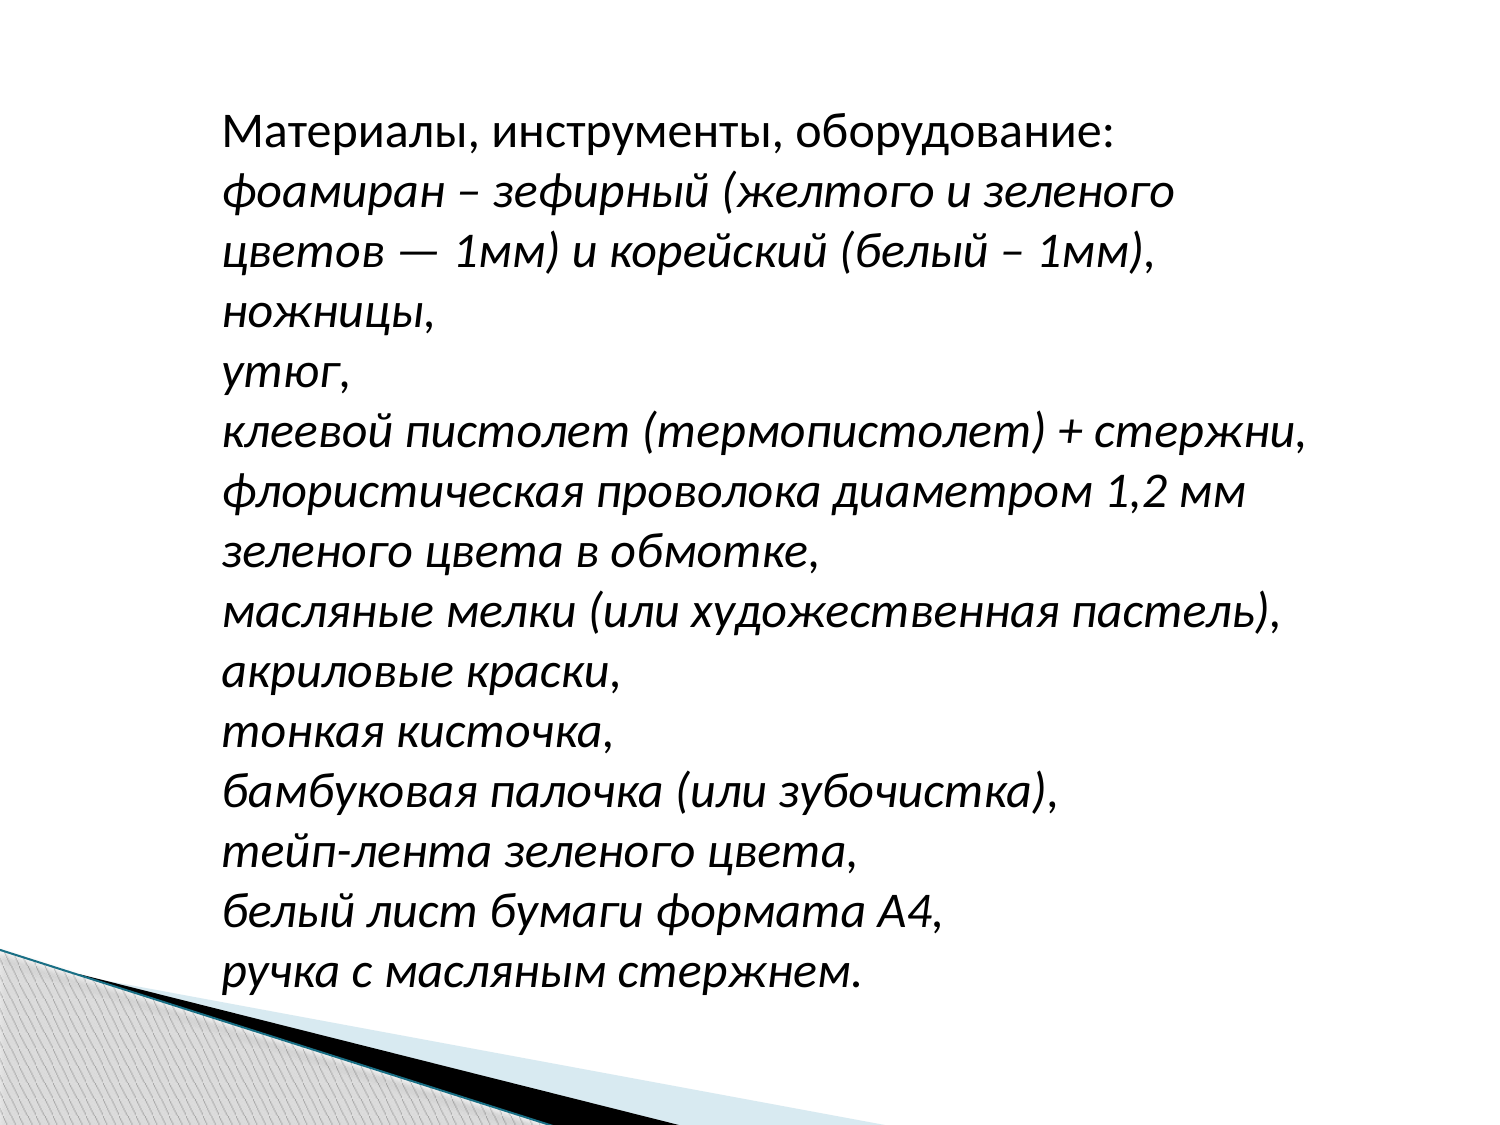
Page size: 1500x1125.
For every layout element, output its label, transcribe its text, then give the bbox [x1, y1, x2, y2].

text_box Материалы, инструменты, оборудование: фоамиран – зефирный (желтого и зеленого цветов — 1мм) и корейский (белый – 1мм), ножницы, утюг, клеевой пистолет (термопистолет) + стержни, флористическая проволока диаметром 1,2 мм зеленого цвета в обмотке, масляные мелки (или художественная пастель), акриловые краски, тонкая кисточка, бамбуковая палочка (или зубочистка), тейп-лента зеленого цвета, белый лист бумаги формата А4, ручка с масляным стержнем. [206, 89, 1329, 1125]
